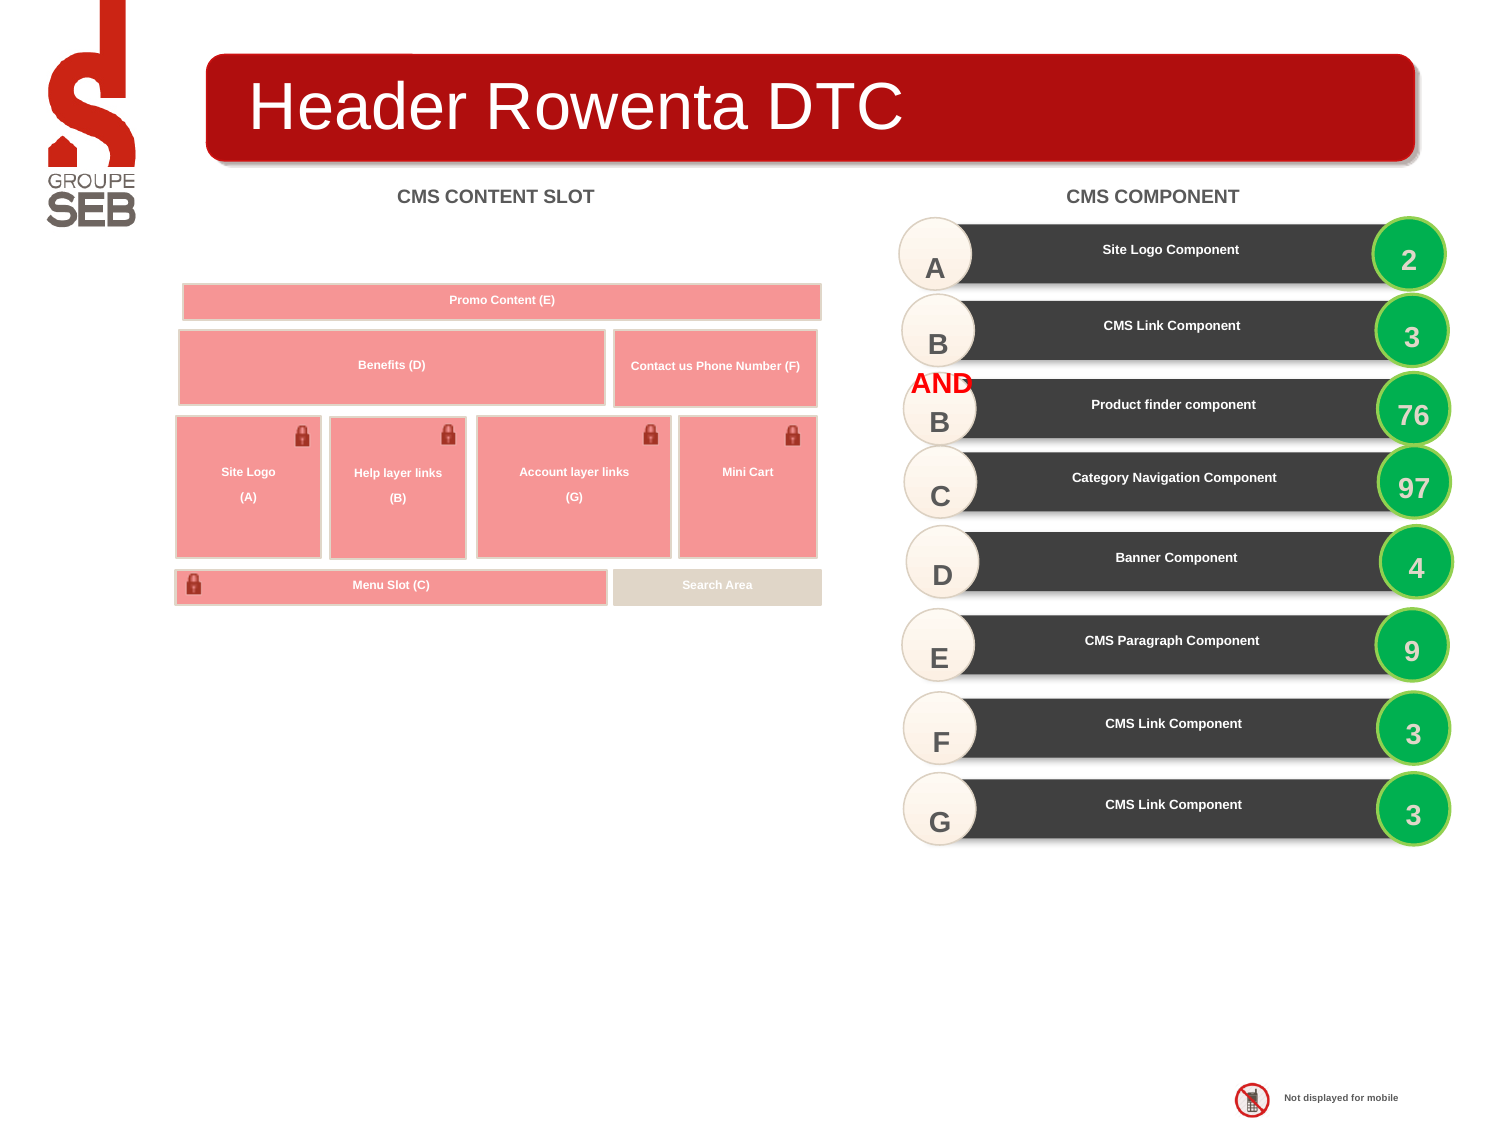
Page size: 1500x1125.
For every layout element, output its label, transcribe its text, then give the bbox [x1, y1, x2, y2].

text_box CMS Component [981, 172, 1325, 216]
text_box Help layer links (B) [328, 415, 468, 561]
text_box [903, 772, 1451, 846]
text_box Benefits (D) [177, 328, 607, 407]
text_box Contact us Phone Number (F) [612, 328, 819, 409]
title Header Rowenta DTC [234, 56, 1400, 149]
picture [777, 419, 812, 454]
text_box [901, 293, 1449, 367]
text_box Promo Content (E) [181, 282, 823, 322]
picture [287, 419, 322, 454]
text_box Not displayed for mobile [1272, 1082, 1500, 1117]
picture [432, 417, 467, 452]
text_box CMS Content Slot [218, 172, 774, 228]
text_box Search Area [612, 567, 823, 607]
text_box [903, 451, 1451, 519]
picture [0, 0, 182, 266]
text_box AND [895, 351, 899, 427]
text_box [903, 691, 1451, 765]
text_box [898, 217, 1446, 291]
text_box Account layer links (G) [475, 414, 673, 560]
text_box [903, 372, 1451, 446]
picture [635, 418, 670, 452]
text_box Mini Cart [677, 414, 819, 560]
text_box Site Logo (A) [174, 414, 323, 560]
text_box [901, 608, 1449, 682]
text_box Menu Slot (C) [213, 567, 609, 607]
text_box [906, 525, 1453, 599]
picture [1233, 1081, 1270, 1118]
picture [178, 567, 213, 602]
